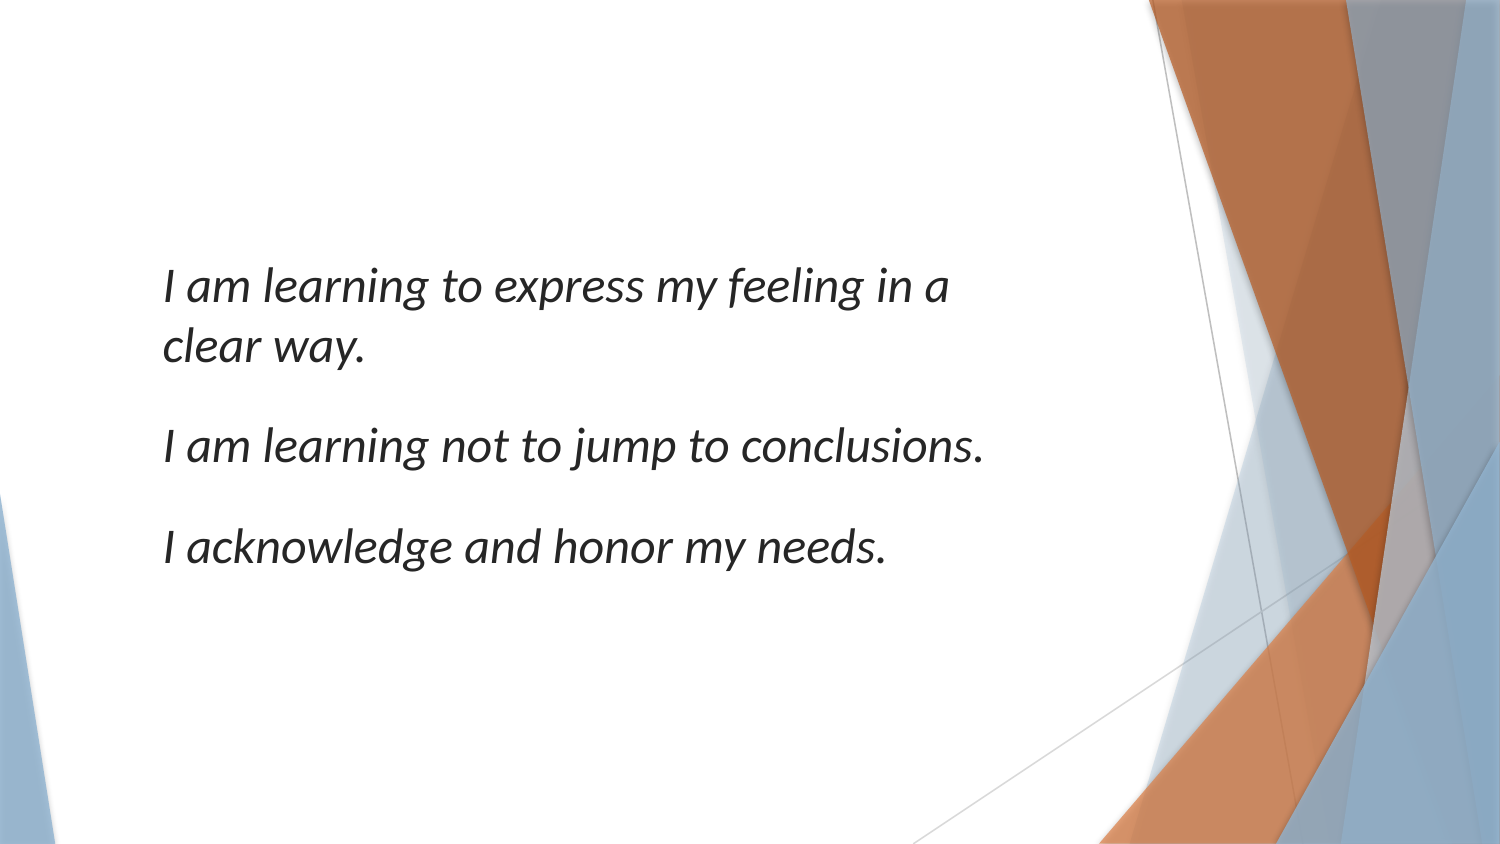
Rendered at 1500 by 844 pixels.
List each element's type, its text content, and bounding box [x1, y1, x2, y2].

list I am learning to express my feeling in a clear way. I am learning not to jump to conclusions. I acknowledge and honor my needs. [147, 244, 1010, 844]
